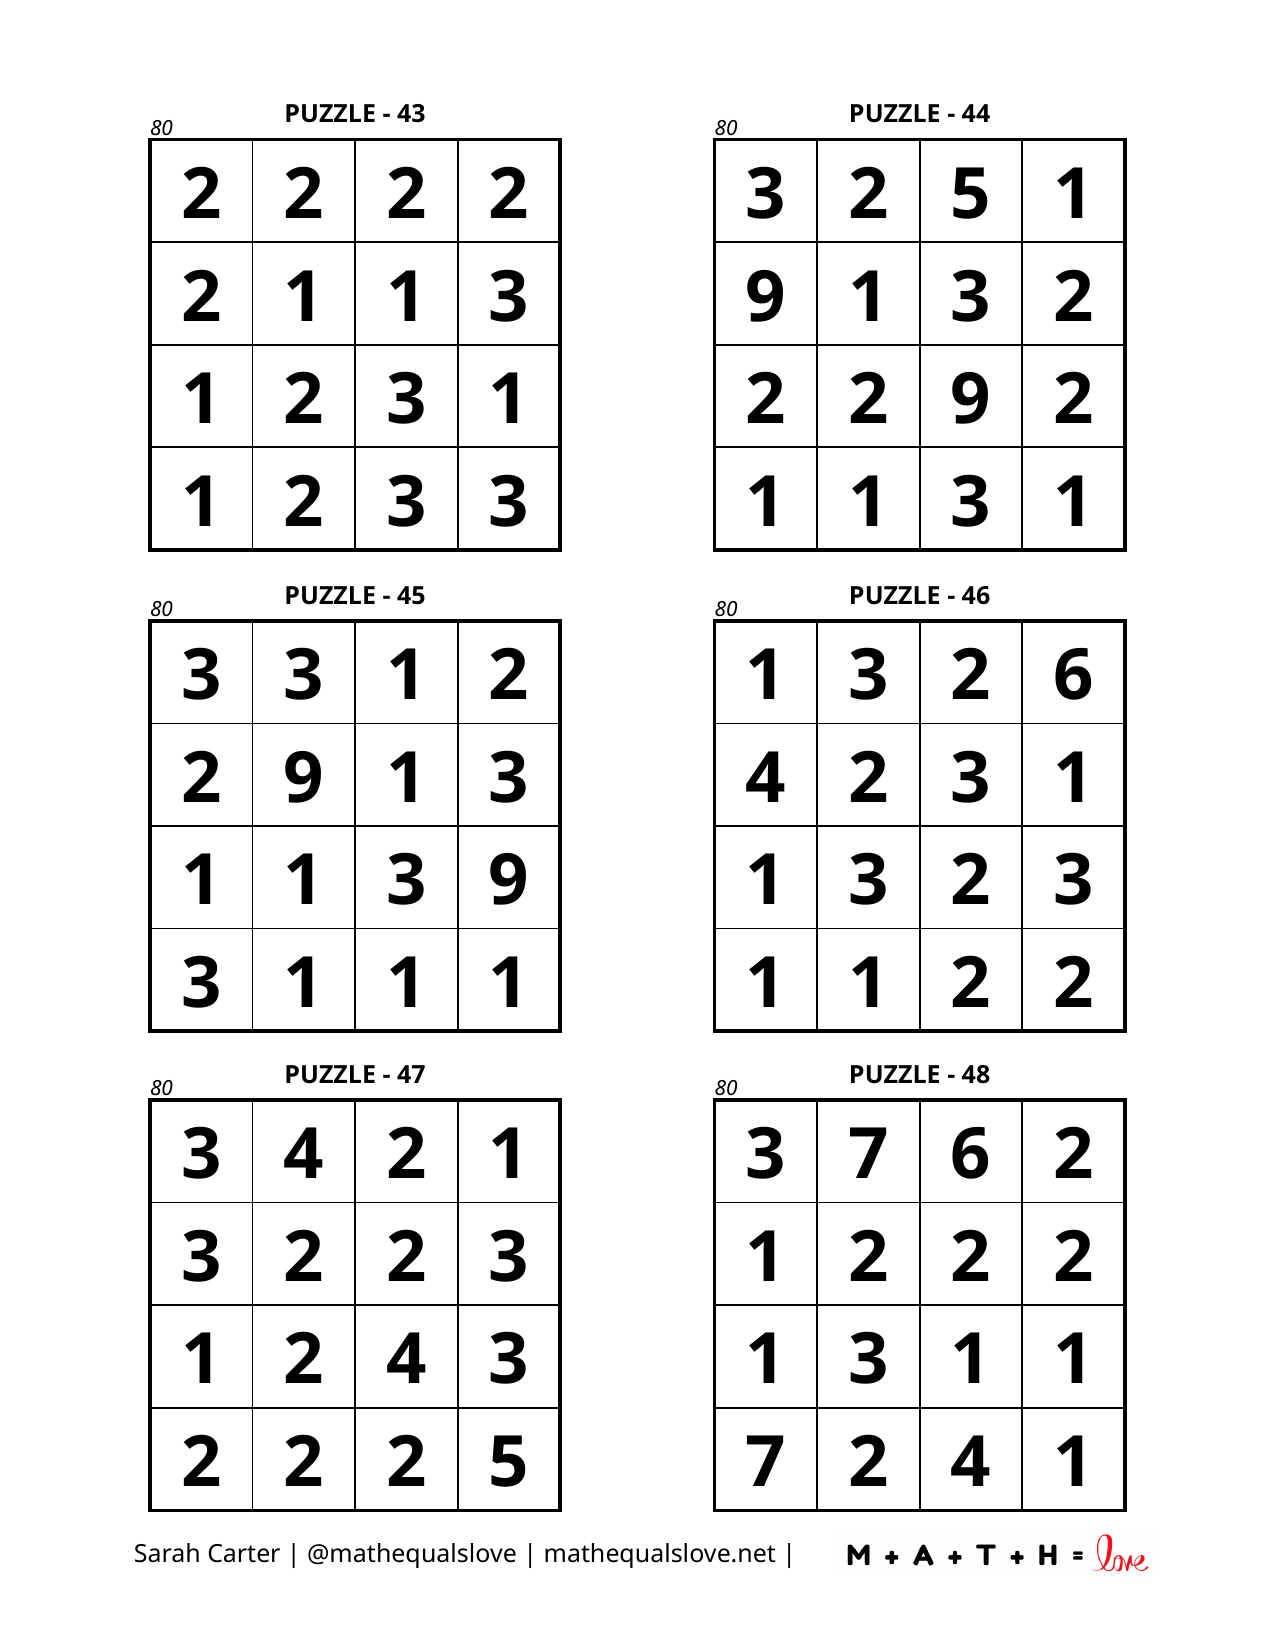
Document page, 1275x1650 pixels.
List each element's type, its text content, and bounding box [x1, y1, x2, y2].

table_cell 9 [921, 346, 1021, 446]
table_cell 2 [152, 724, 252, 825]
table_header 2 [459, 623, 558, 723]
table_header 6 [1023, 623, 1123, 723]
table_cell 3 [818, 827, 919, 928]
text_box PUZZLE - 46 [714, 579, 1125, 610]
text_box 80 [149, 114, 359, 140]
table_cell 3 [921, 448, 1021, 548]
table_header 2 [459, 141, 558, 241]
table_cell 3 [921, 243, 1021, 344]
table_cell 2 [253, 448, 354, 548]
table_cell 3 [459, 1306, 558, 1407]
table_cell 1 [356, 243, 457, 344]
table_header 3 [818, 623, 919, 723]
table_cell 9 [459, 827, 558, 928]
table_cell 1 [253, 827, 354, 928]
table_cell 5 [459, 1409, 558, 1509]
table_cell 1 [253, 929, 354, 1029]
table_cell 1 [152, 448, 252, 548]
table_cell 1 [152, 346, 252, 446]
table_cell 3 [152, 1203, 252, 1304]
table_header 2 [356, 1102, 457, 1202]
table_header 2 [356, 141, 457, 241]
table_cell 1 [921, 1306, 1021, 1407]
table_cell 2 [1023, 346, 1123, 446]
table_header 5 [921, 141, 1021, 241]
table_header 2 [253, 141, 354, 241]
table_cell 2 [253, 1306, 354, 1407]
table_header 3 [253, 623, 354, 723]
table_cell 3 [459, 243, 558, 344]
table_header 4 [253, 1102, 354, 1202]
table_cell 2 [152, 1409, 252, 1509]
table_cell 4 [356, 1306, 457, 1407]
table_cell 3 [459, 448, 558, 548]
table_cell 2 [253, 1409, 354, 1509]
table_cell 3 [356, 346, 457, 446]
table_cell 1 [356, 929, 457, 1029]
table_cell 1 [716, 448, 816, 548]
table_cell 2 [253, 1203, 354, 1304]
table_cell 9 [716, 243, 816, 344]
table_cell 1 [152, 827, 252, 928]
table_cell 2 [1023, 929, 1123, 1029]
text_box PUZZLE - 45 [149, 579, 561, 610]
table_cell 3 [459, 724, 558, 825]
table_cell 2 [356, 1203, 457, 1304]
table_cell 1 [716, 1203, 816, 1304]
table_header 6 [921, 1102, 1021, 1202]
table_cell 2 [818, 1203, 919, 1304]
table_cell 1 [459, 346, 558, 446]
table_cell 4 [716, 724, 816, 825]
table_cell 3 [818, 1306, 919, 1407]
text_box 80 [714, 1074, 923, 1100]
text_box 80 [714, 114, 923, 140]
text_box PUZZLE - 48 [714, 1058, 1125, 1089]
table_header 2 [152, 141, 252, 241]
table_cell 9 [253, 724, 354, 825]
table_header 1 [716, 623, 816, 723]
table_header 3 [716, 141, 816, 241]
table_cell 1 [1023, 724, 1123, 825]
table_cell 2 [1023, 1203, 1123, 1304]
table_cell 2 [356, 1409, 457, 1509]
table_header 7 [818, 1102, 919, 1202]
table_header 1 [1023, 141, 1123, 241]
table_cell 2 [818, 346, 919, 446]
table_cell 2 [818, 724, 919, 825]
table_header 1 [356, 623, 457, 723]
table_cell 2 [818, 1409, 919, 1509]
table_cell 2 [921, 1203, 1021, 1304]
table_cell 1 [152, 1306, 252, 1407]
table_cell 1 [716, 929, 816, 1029]
table_header 2 [1023, 1102, 1123, 1202]
table_cell 1 [818, 243, 919, 344]
table_header 2 [818, 141, 919, 241]
text_box PUZZLE - 44 [714, 97, 1125, 128]
table_cell 1 [1023, 1409, 1123, 1509]
table_header 3 [152, 623, 252, 723]
table_cell 3 [921, 724, 1021, 825]
table_cell 7 [716, 1409, 816, 1509]
table_cell 1 [356, 724, 457, 825]
table_header 1 [459, 1102, 558, 1202]
text_box PUZZLE - 47 [149, 1058, 561, 1089]
table_cell 4 [921, 1409, 1021, 1509]
table_cell 1 [1023, 1306, 1123, 1407]
table_cell 1 [716, 827, 816, 928]
table_cell 2 [253, 346, 354, 446]
table_cell 1 [1023, 448, 1123, 548]
table_cell 1 [818, 448, 919, 548]
table_cell 1 [253, 243, 354, 344]
table_cell 1 [459, 929, 558, 1029]
text_box 80 [149, 595, 359, 621]
table_cell 3 [459, 1203, 558, 1304]
table_cell 2 [921, 827, 1021, 928]
table_cell 2 [716, 346, 816, 446]
table_cell 1 [716, 1306, 816, 1407]
table_header 3 [152, 1102, 252, 1202]
table_header 2 [921, 623, 1021, 723]
table_cell 3 [356, 827, 457, 928]
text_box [118, 1529, 1199, 1576]
table_cell 3 [152, 929, 252, 1029]
table_cell 1 [818, 929, 919, 1029]
text_box 80 [714, 595, 923, 621]
text_box PUZZLE - 43 [149, 97, 561, 128]
text_box 80 [149, 1074, 359, 1100]
table_header 3 [716, 1102, 816, 1202]
table_cell 2 [921, 929, 1021, 1029]
table_cell 3 [356, 448, 457, 548]
table_cell 2 [1023, 243, 1123, 344]
table_cell 2 [152, 243, 252, 344]
table_cell 3 [1023, 827, 1123, 928]
